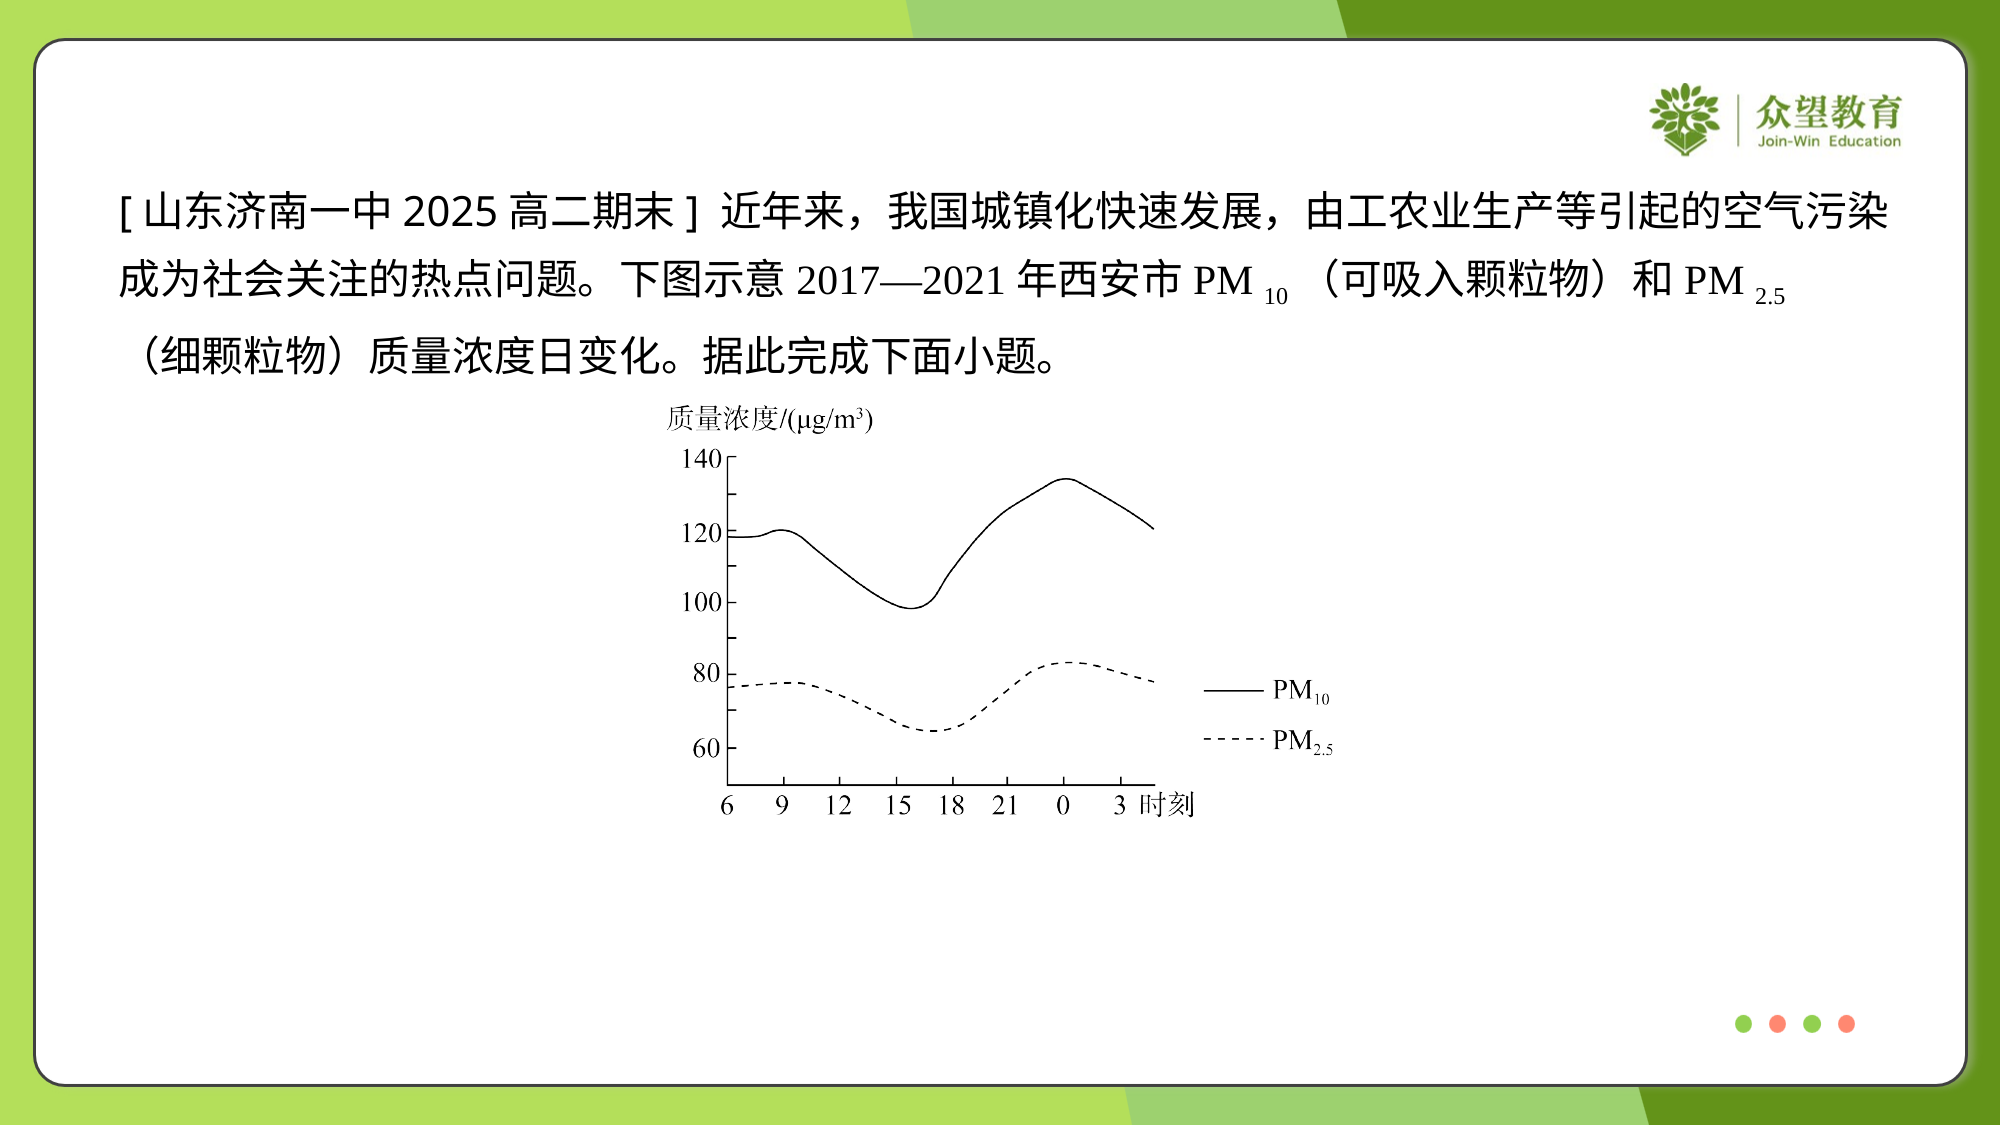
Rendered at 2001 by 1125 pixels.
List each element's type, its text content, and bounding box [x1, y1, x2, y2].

picture [0, 0, 2000, 1125]
text_box [山东济南一中2025高二期末] 近年来，我国城镇化快速发展，由工农业生产等引起的空气污染 成为社会关注的热点问题。下图示意2017—2021年西安市PM 10（可吸入颗粒物）和PM 2.5 （细颗粒物）质量浓度日变化。据此完成下面小题。 [118, 159, 1883, 373]
